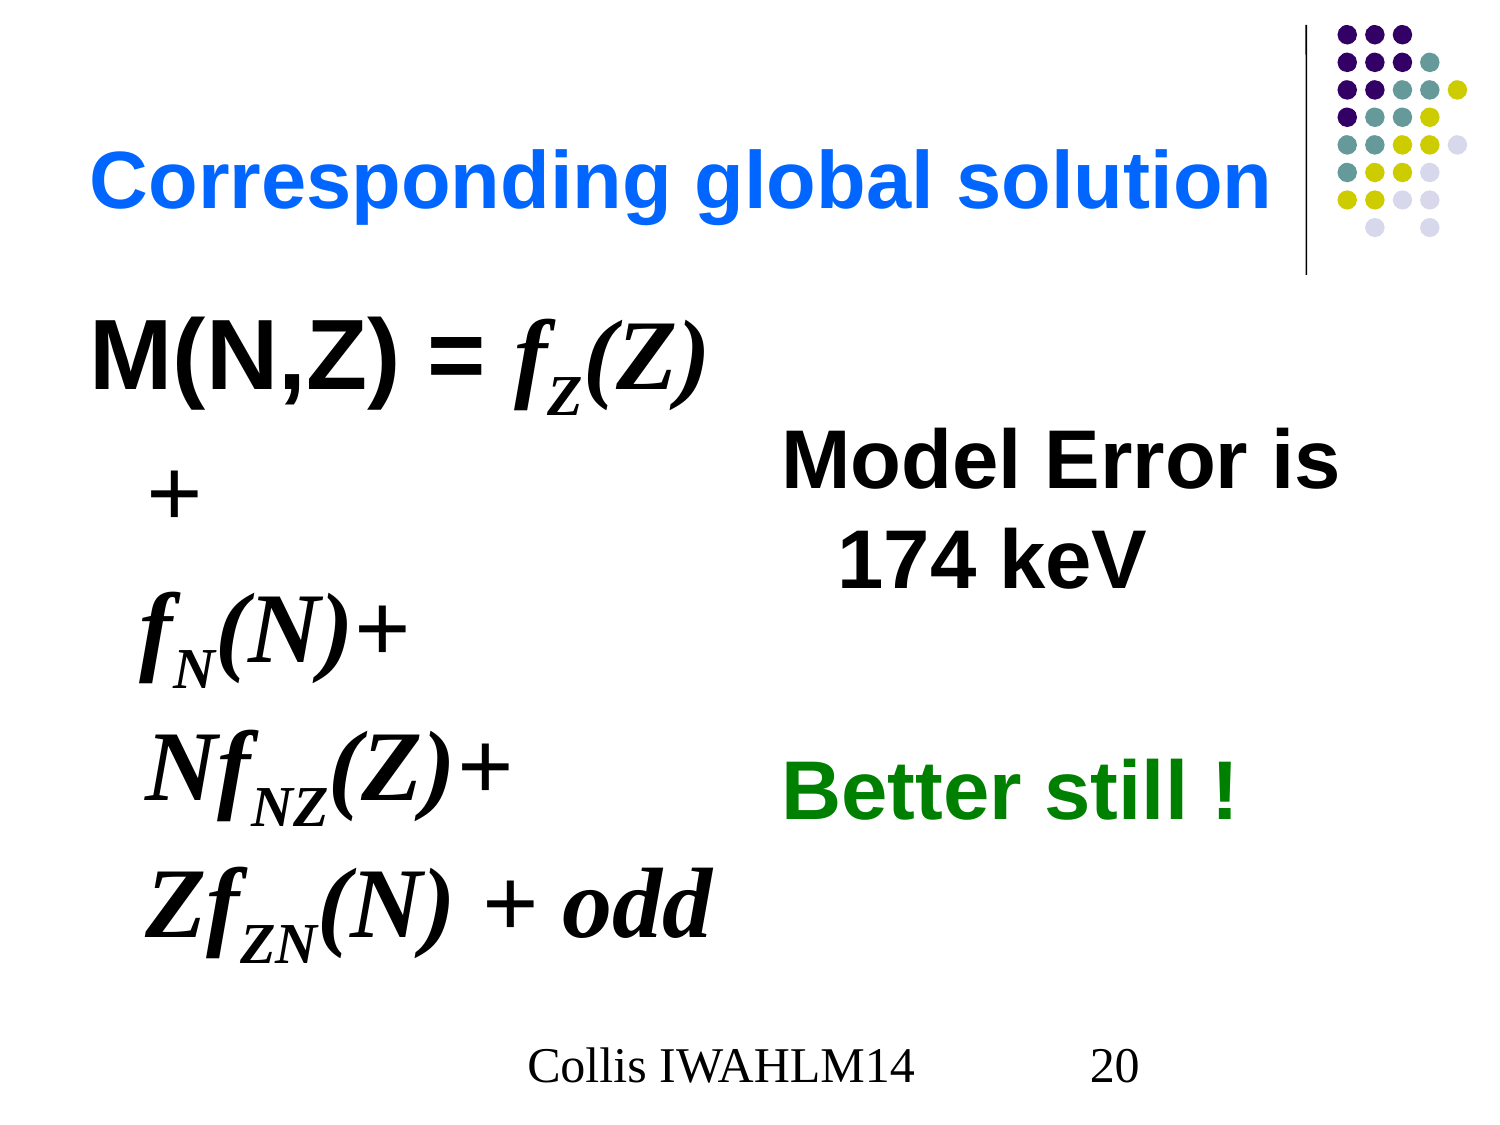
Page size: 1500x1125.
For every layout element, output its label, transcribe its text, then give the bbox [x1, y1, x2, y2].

title Corresponding global solution [75, 20, 1313, 233]
slide_number 20 [1074, 1025, 1425, 1101]
list Model Error is 174 keV Better still ! [766, 282, 1426, 1006]
footer Collis IWAHLM14 [512, 1025, 988, 1101]
list M(N,Z) = fZ(Z)+ fN(N)+ NfNZ(Z)+ ZfZN(N) + odd [75, 282, 734, 1006]
